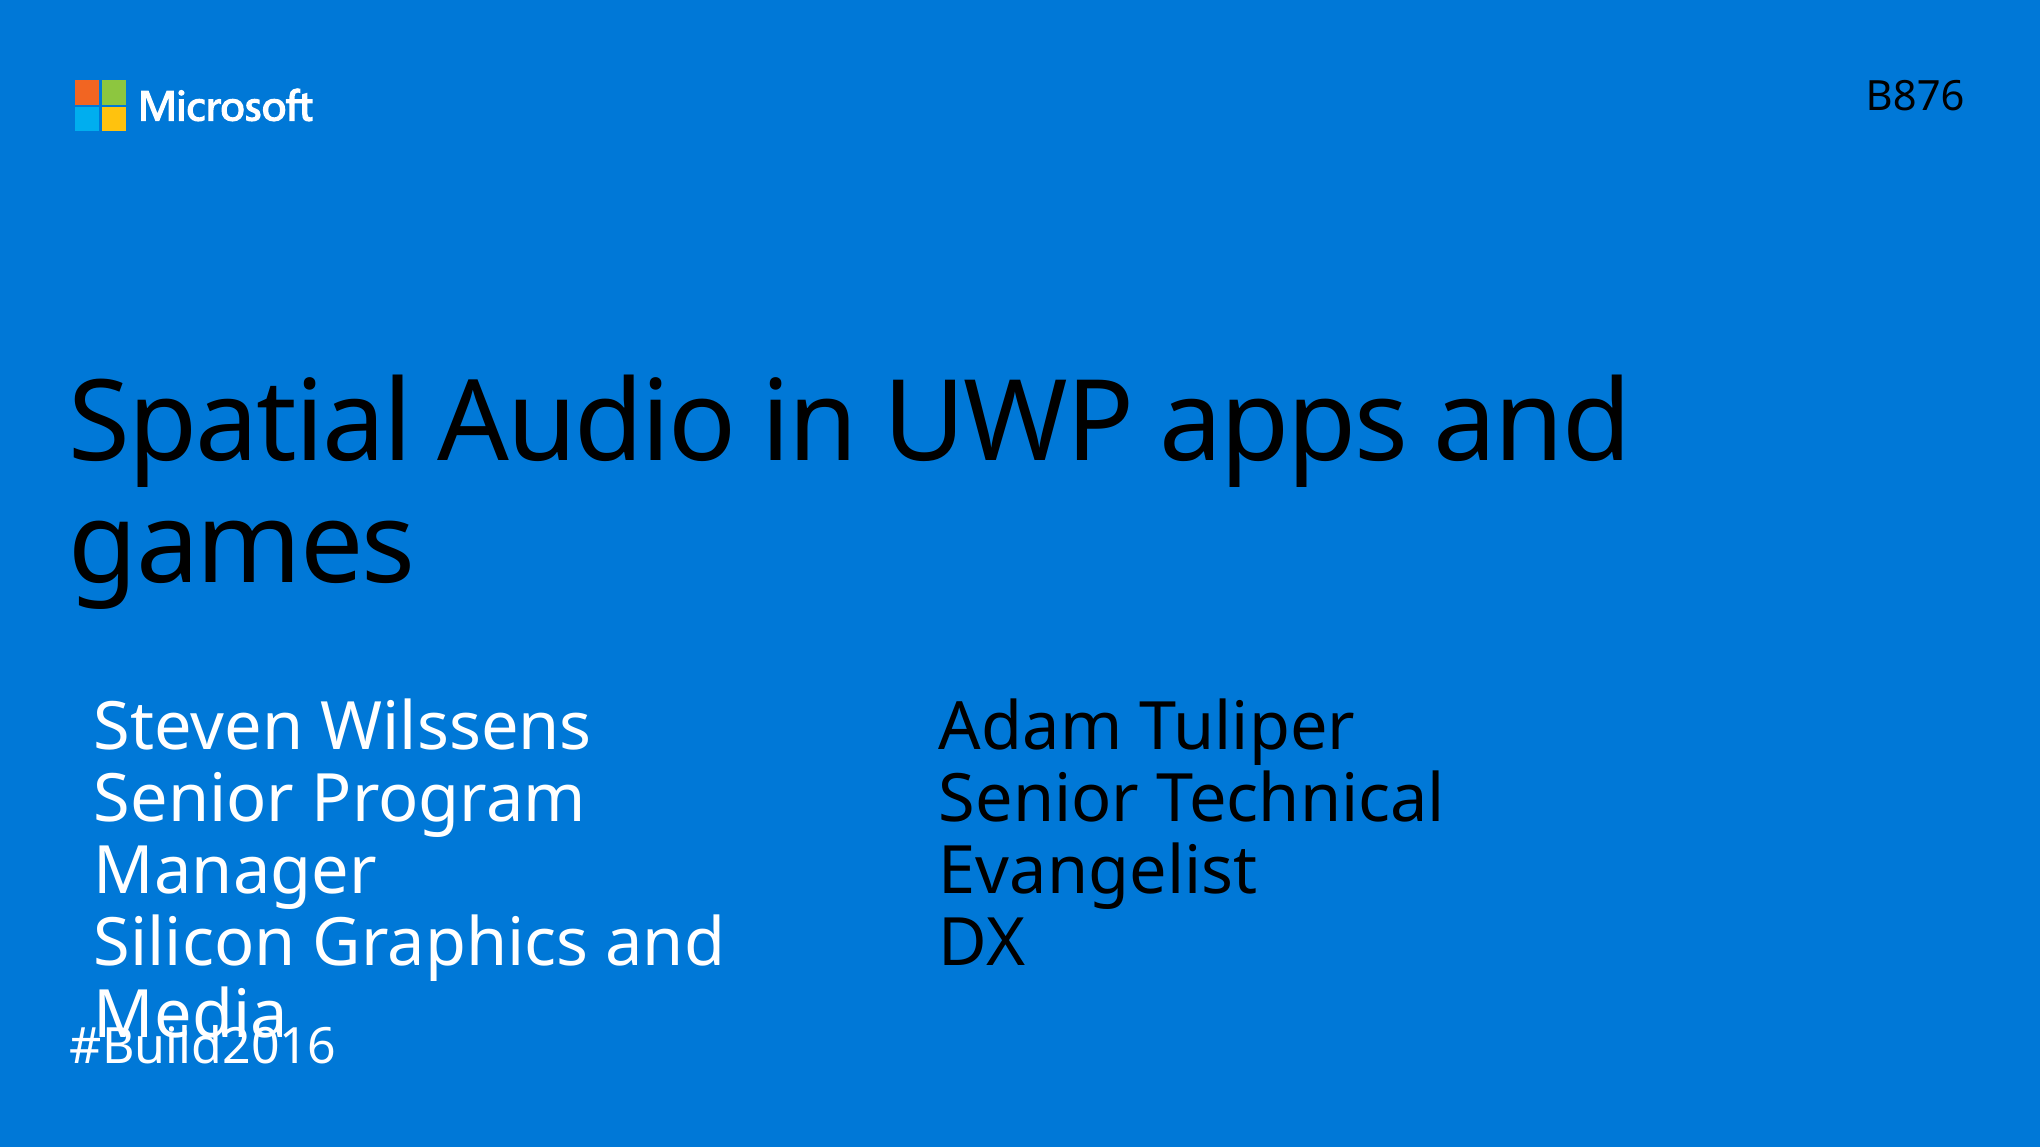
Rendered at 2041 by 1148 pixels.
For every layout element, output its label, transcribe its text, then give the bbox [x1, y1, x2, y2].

list Adam Tuliper Senior Technical Evangelist DX [915, 673, 1711, 974]
list B876 [1395, 50, 1995, 145]
text_box Steven Wilssens Senior Program Manager Silicon Graphics and Media [70, 673, 886, 974]
title Spatial Audio in UWP apps and games [45, 348, 1846, 649]
